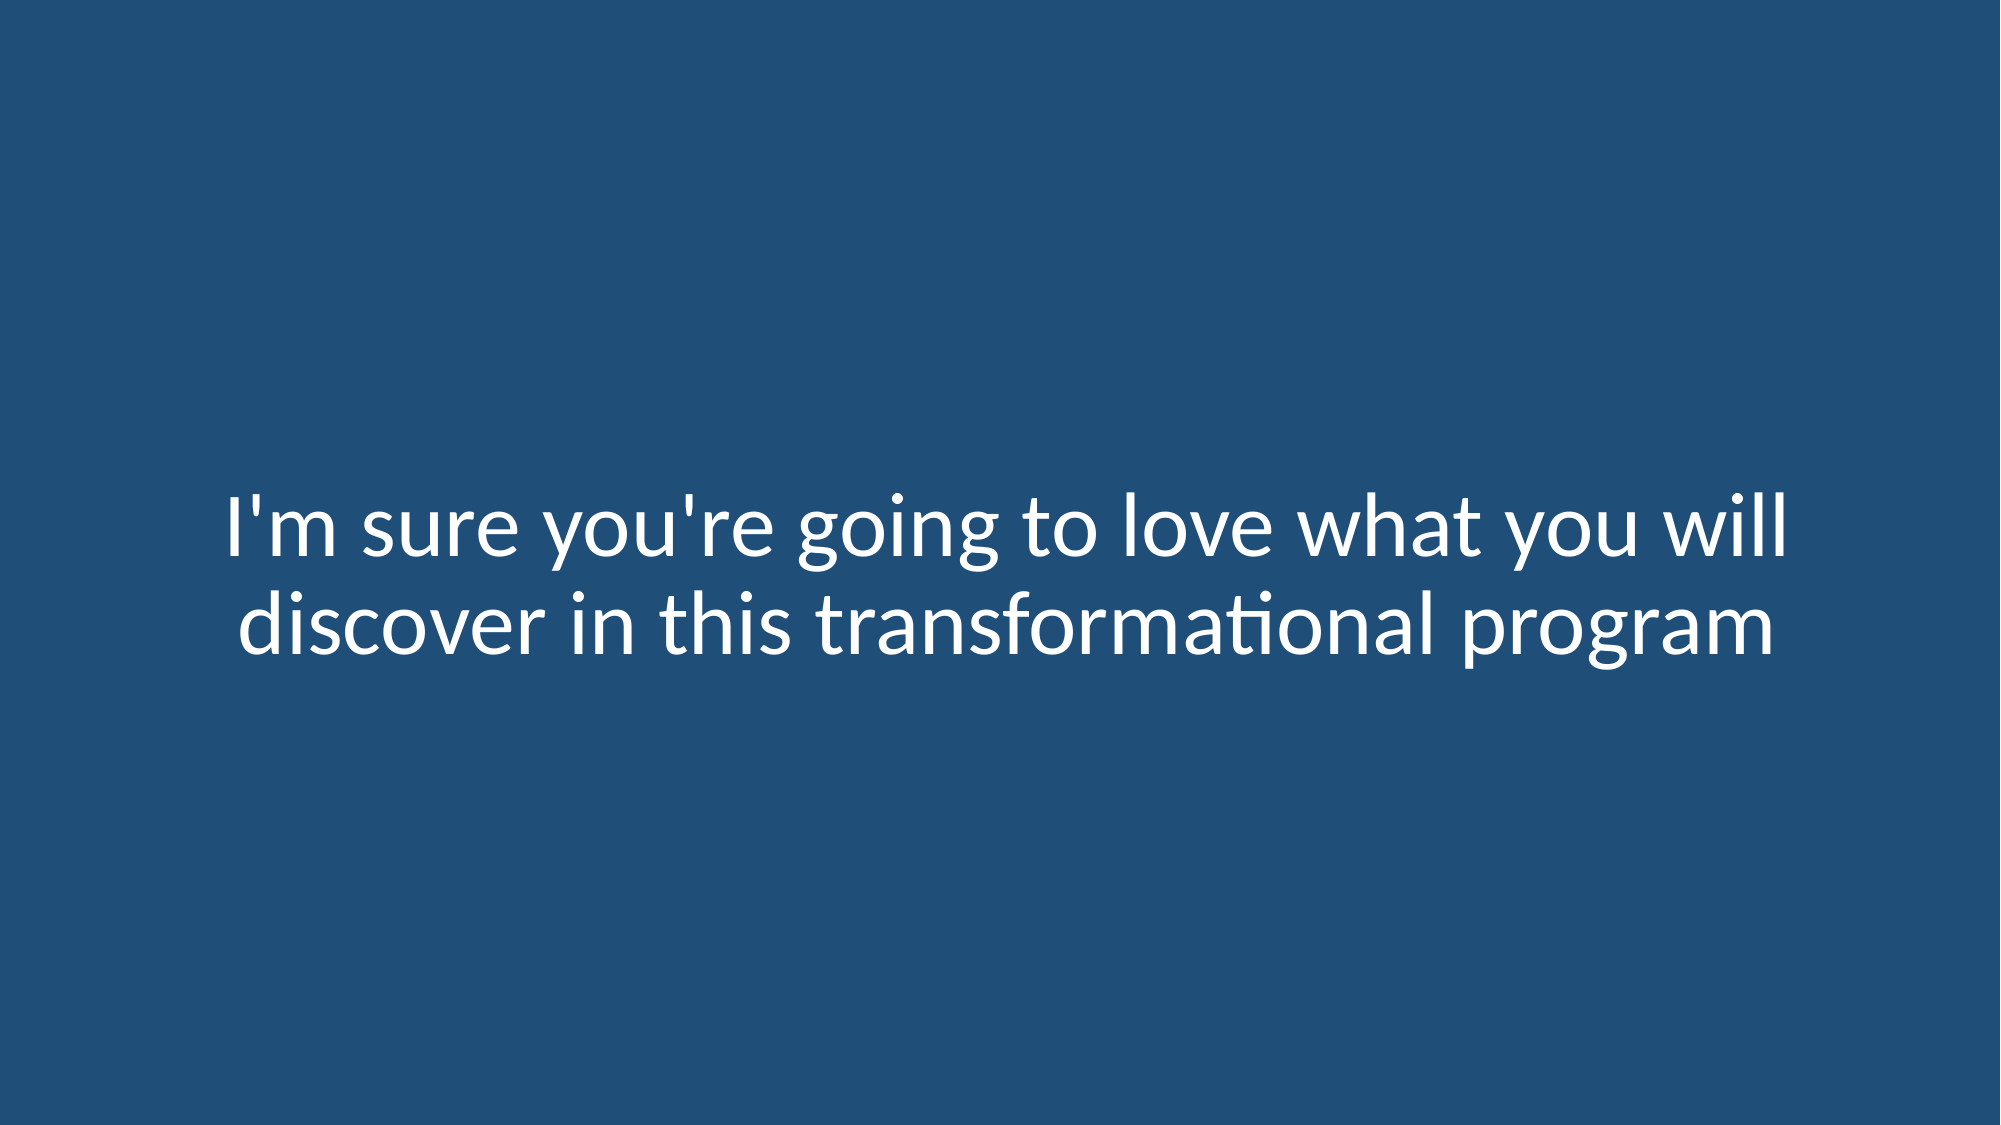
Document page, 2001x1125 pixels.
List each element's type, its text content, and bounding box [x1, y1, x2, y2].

title I'm sure you're going to love what you will discover in this transformational program [190, 465, 1825, 793]
